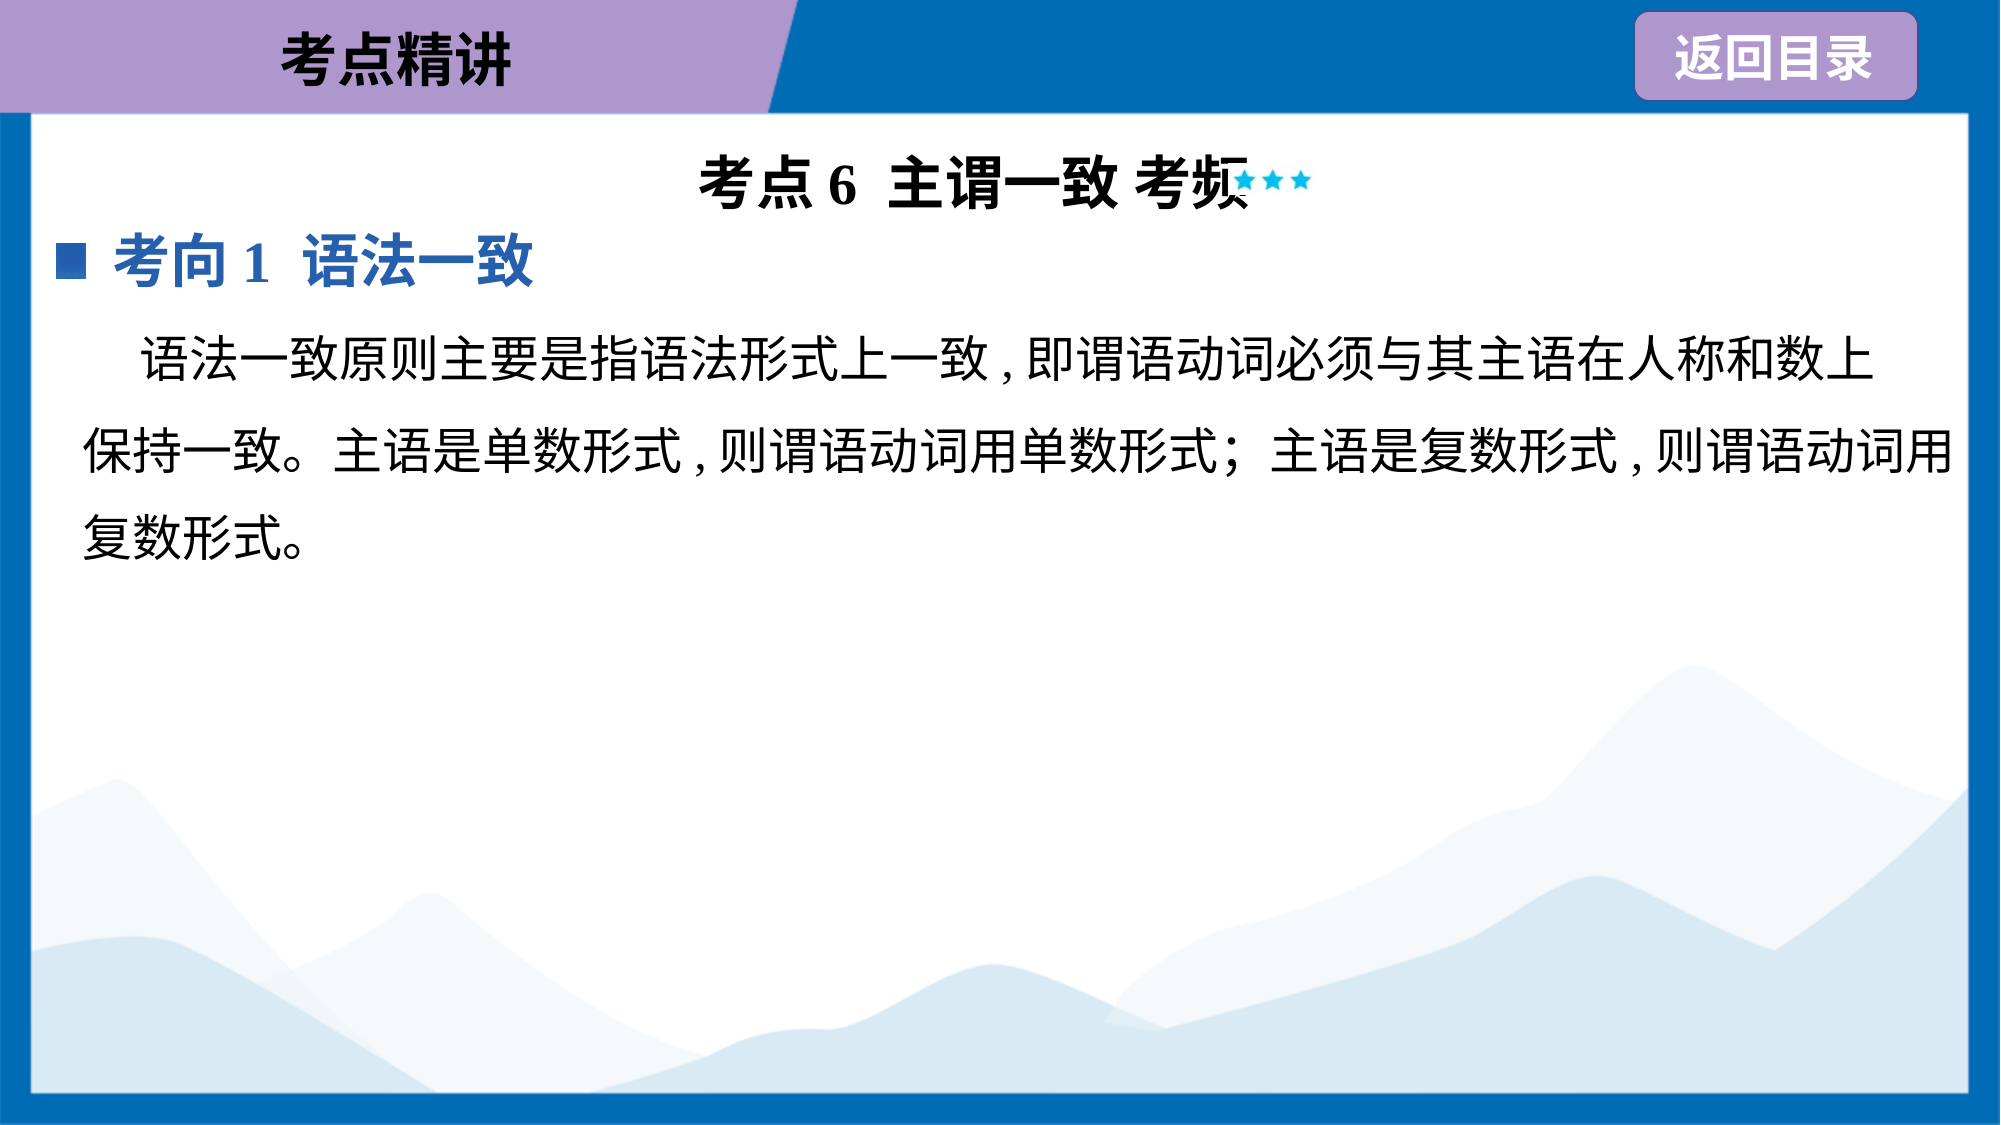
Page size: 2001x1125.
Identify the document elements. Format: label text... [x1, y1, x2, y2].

picture [0, 0, 2000, 1125]
text_box 语法一致原则主要是指语法形式上一致,即谓语动词必须与其主语在人称和数上 保持一致。主语是单数形式,则谓语动词用单数形式；主语是复数形式,则谓语动词用 复数形式。 [82, 295, 1917, 557]
text_box 考向1 语法一致 [112, 223, 1917, 294]
text_box 考点6 主谓一致 考频 . [82, 144, 1918, 215]
